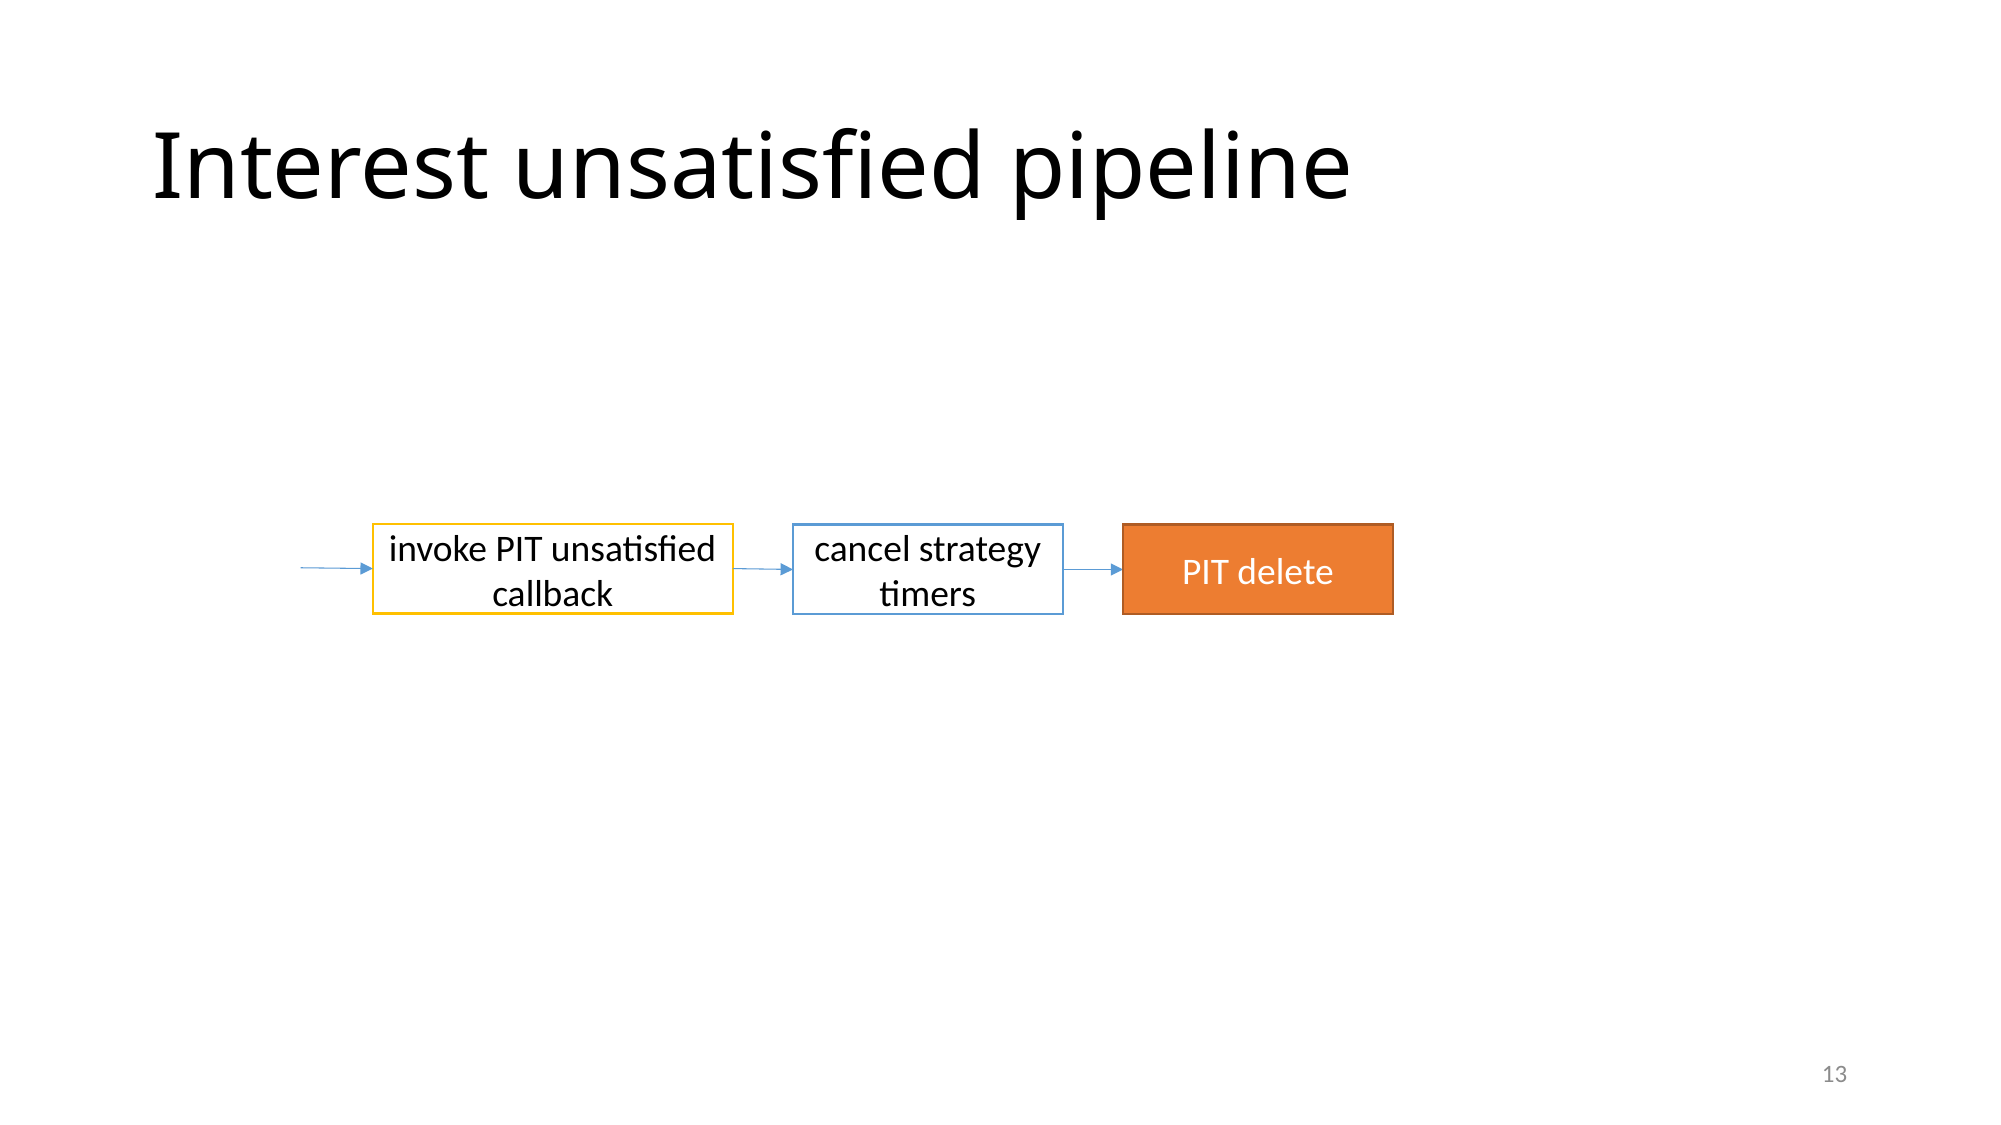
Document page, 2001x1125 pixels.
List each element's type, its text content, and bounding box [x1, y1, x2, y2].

text_box PIT delete [1122, 523, 1394, 615]
slide_number 13 [1412, 1042, 1863, 1103]
text_box invoke PIT unsatisfied callback [372, 523, 734, 615]
text_box cancel strategy timers [792, 523, 1064, 615]
title Interest unsatisfied pipeline [137, 59, 1863, 278]
